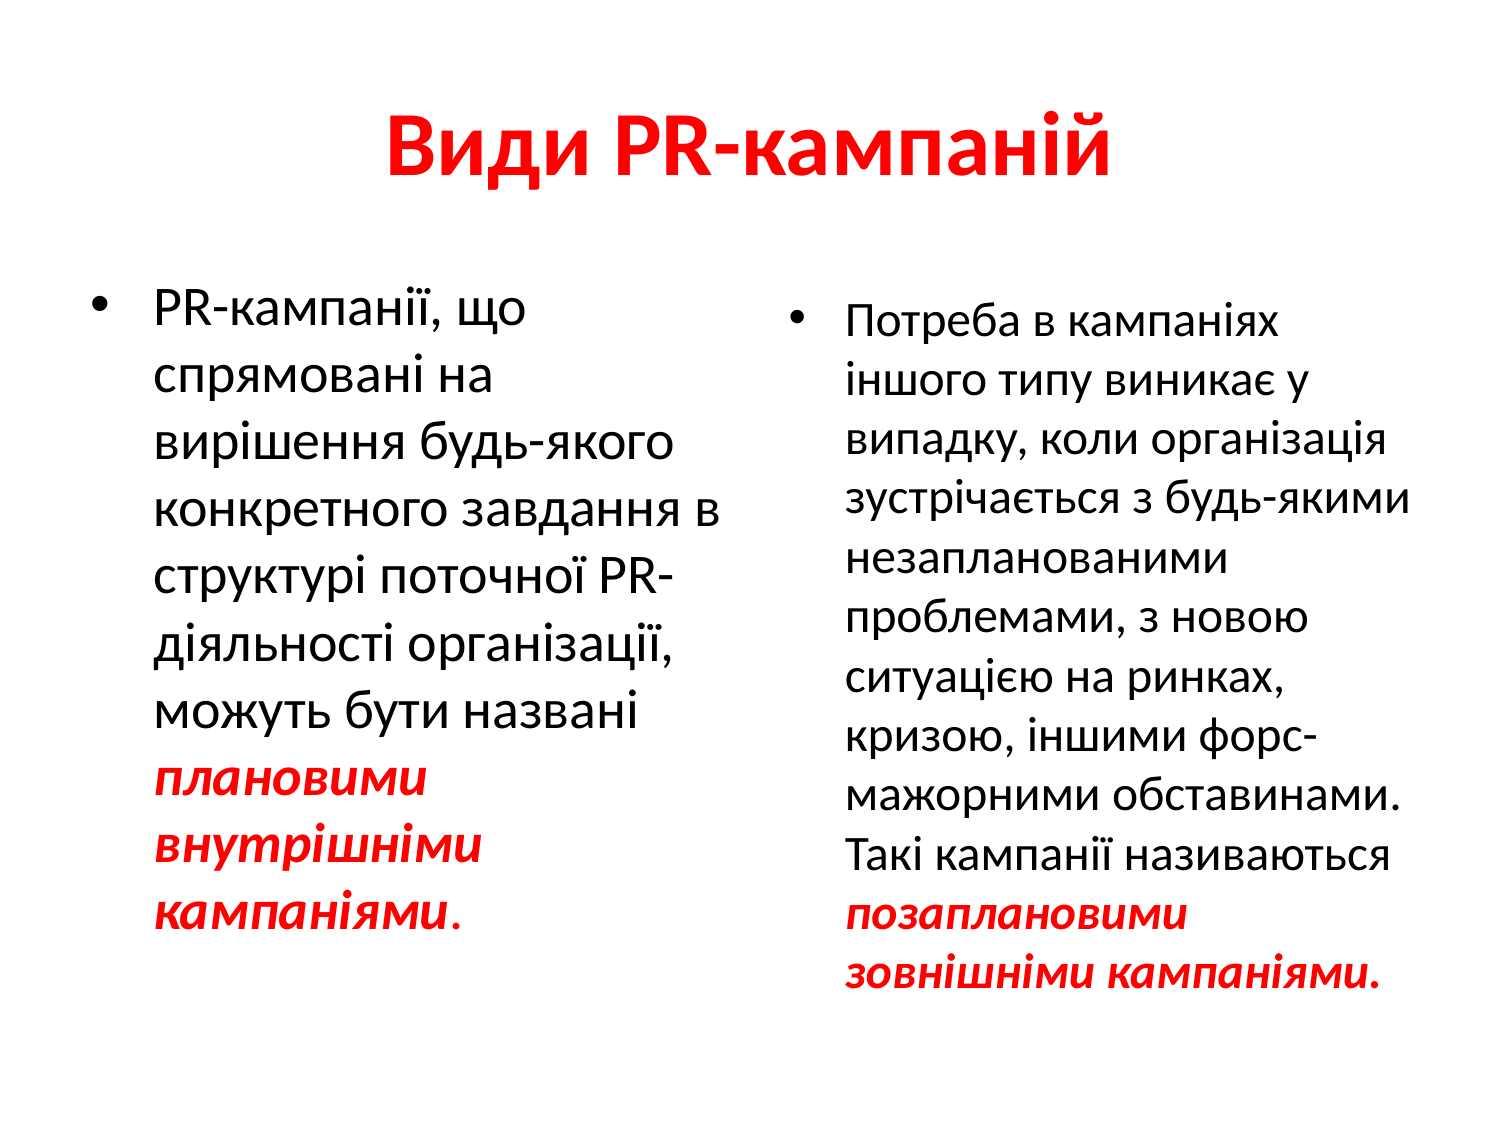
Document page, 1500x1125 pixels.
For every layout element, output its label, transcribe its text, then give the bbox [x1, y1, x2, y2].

list Потреба в кампаніях іншого типу виникає у випадку, коли організація зустрічається з будь-якими незапланованими проблемами, з новою ситуацією на ринках, кризою, іншими форс-мажорними обставинами. Такі кампанії називаються позаплановими зовнішніми кампаніями. [773, 278, 1437, 1022]
title Види PR-кампаній [75, 45, 1425, 233]
list PR-кампанії, що спрямовані на вирішення будь-якого конкретного завдання в структурі поточної PR-діяльності організації, можуть бути названі плановими внутрішніми кампаніями. [75, 262, 738, 1005]
